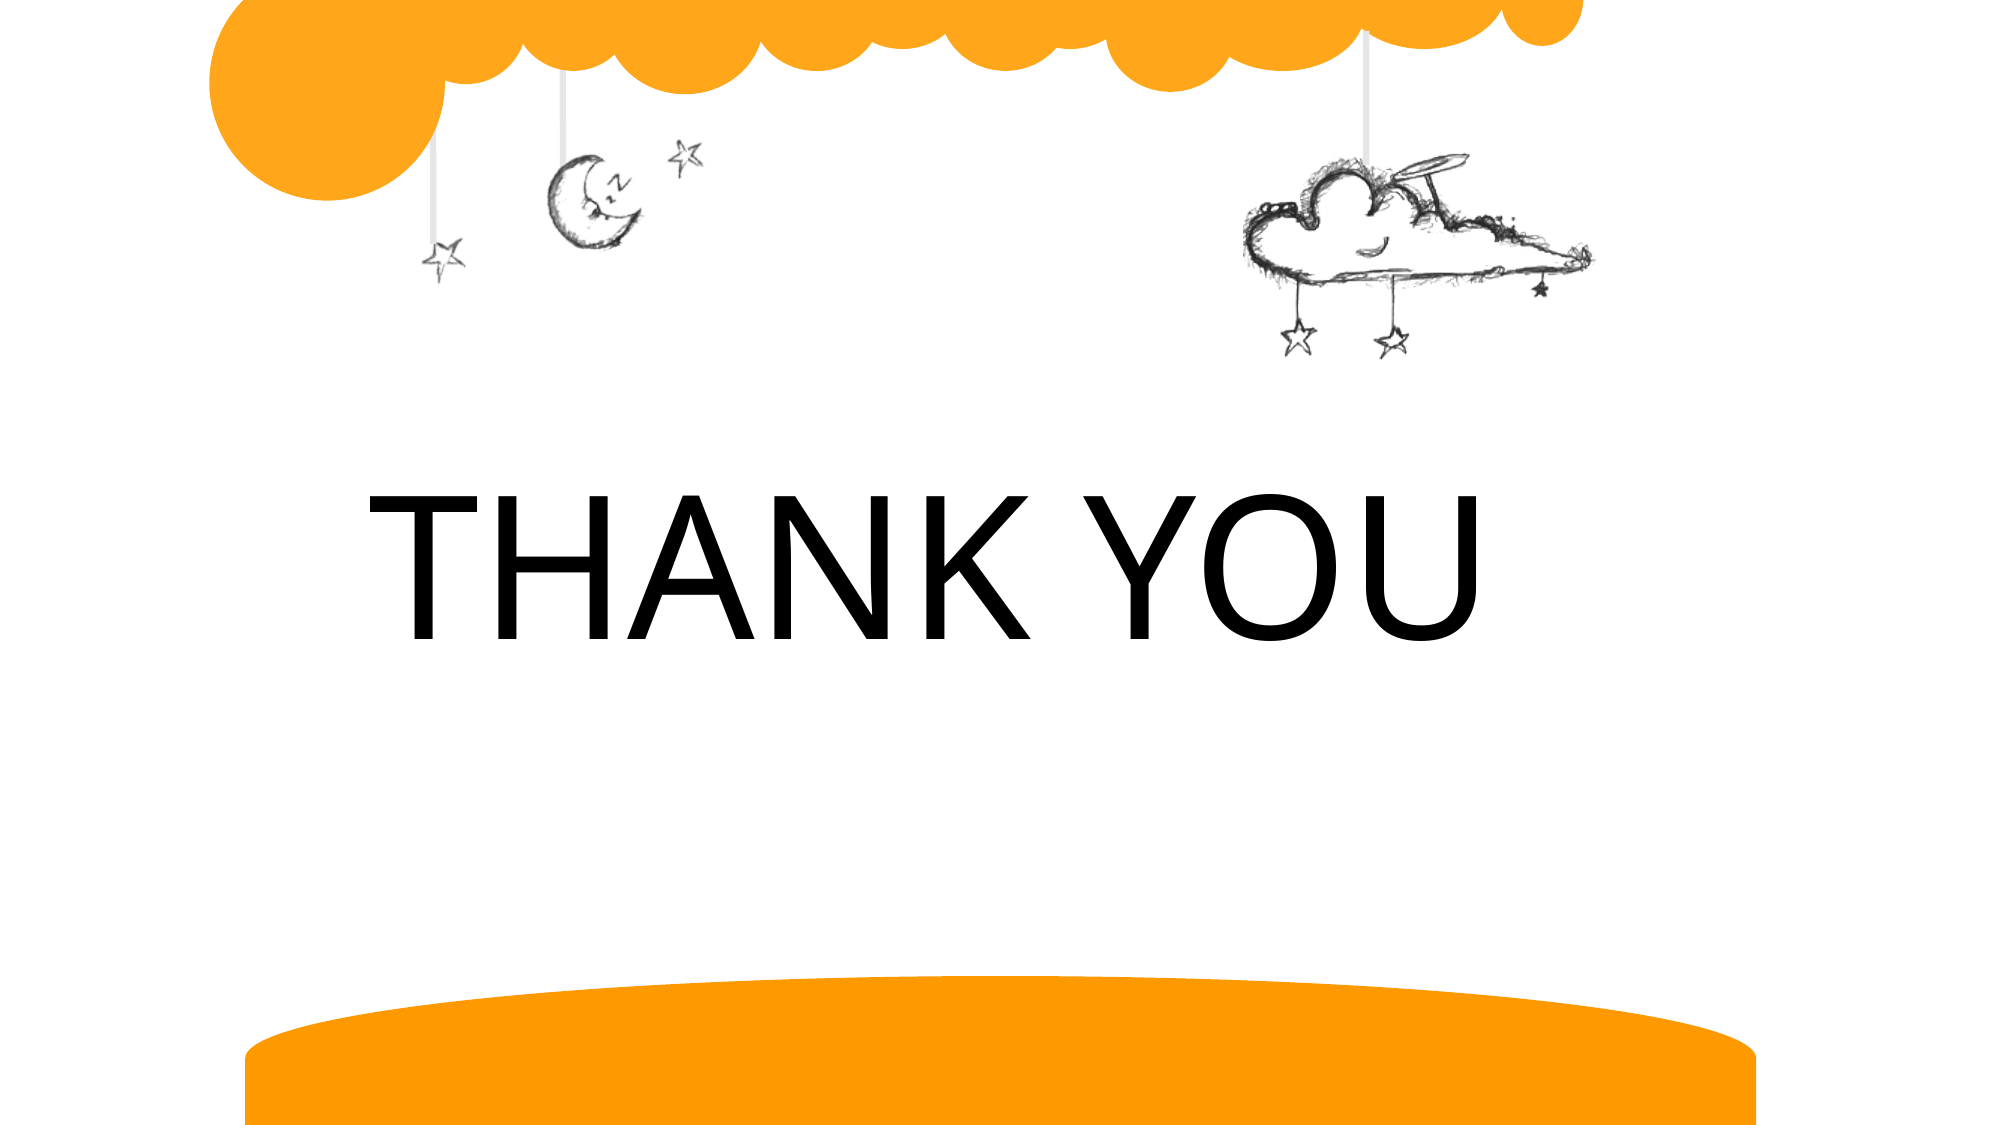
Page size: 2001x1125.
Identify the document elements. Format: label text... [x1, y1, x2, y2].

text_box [362, 201, 811, 253]
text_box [209, 0, 1584, 201]
text_box THANK YOU [353, 432, 1657, 688]
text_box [1197, 79, 1631, 389]
picture [413, 253, 600, 313]
text_box [245, 976, 1757, 1125]
